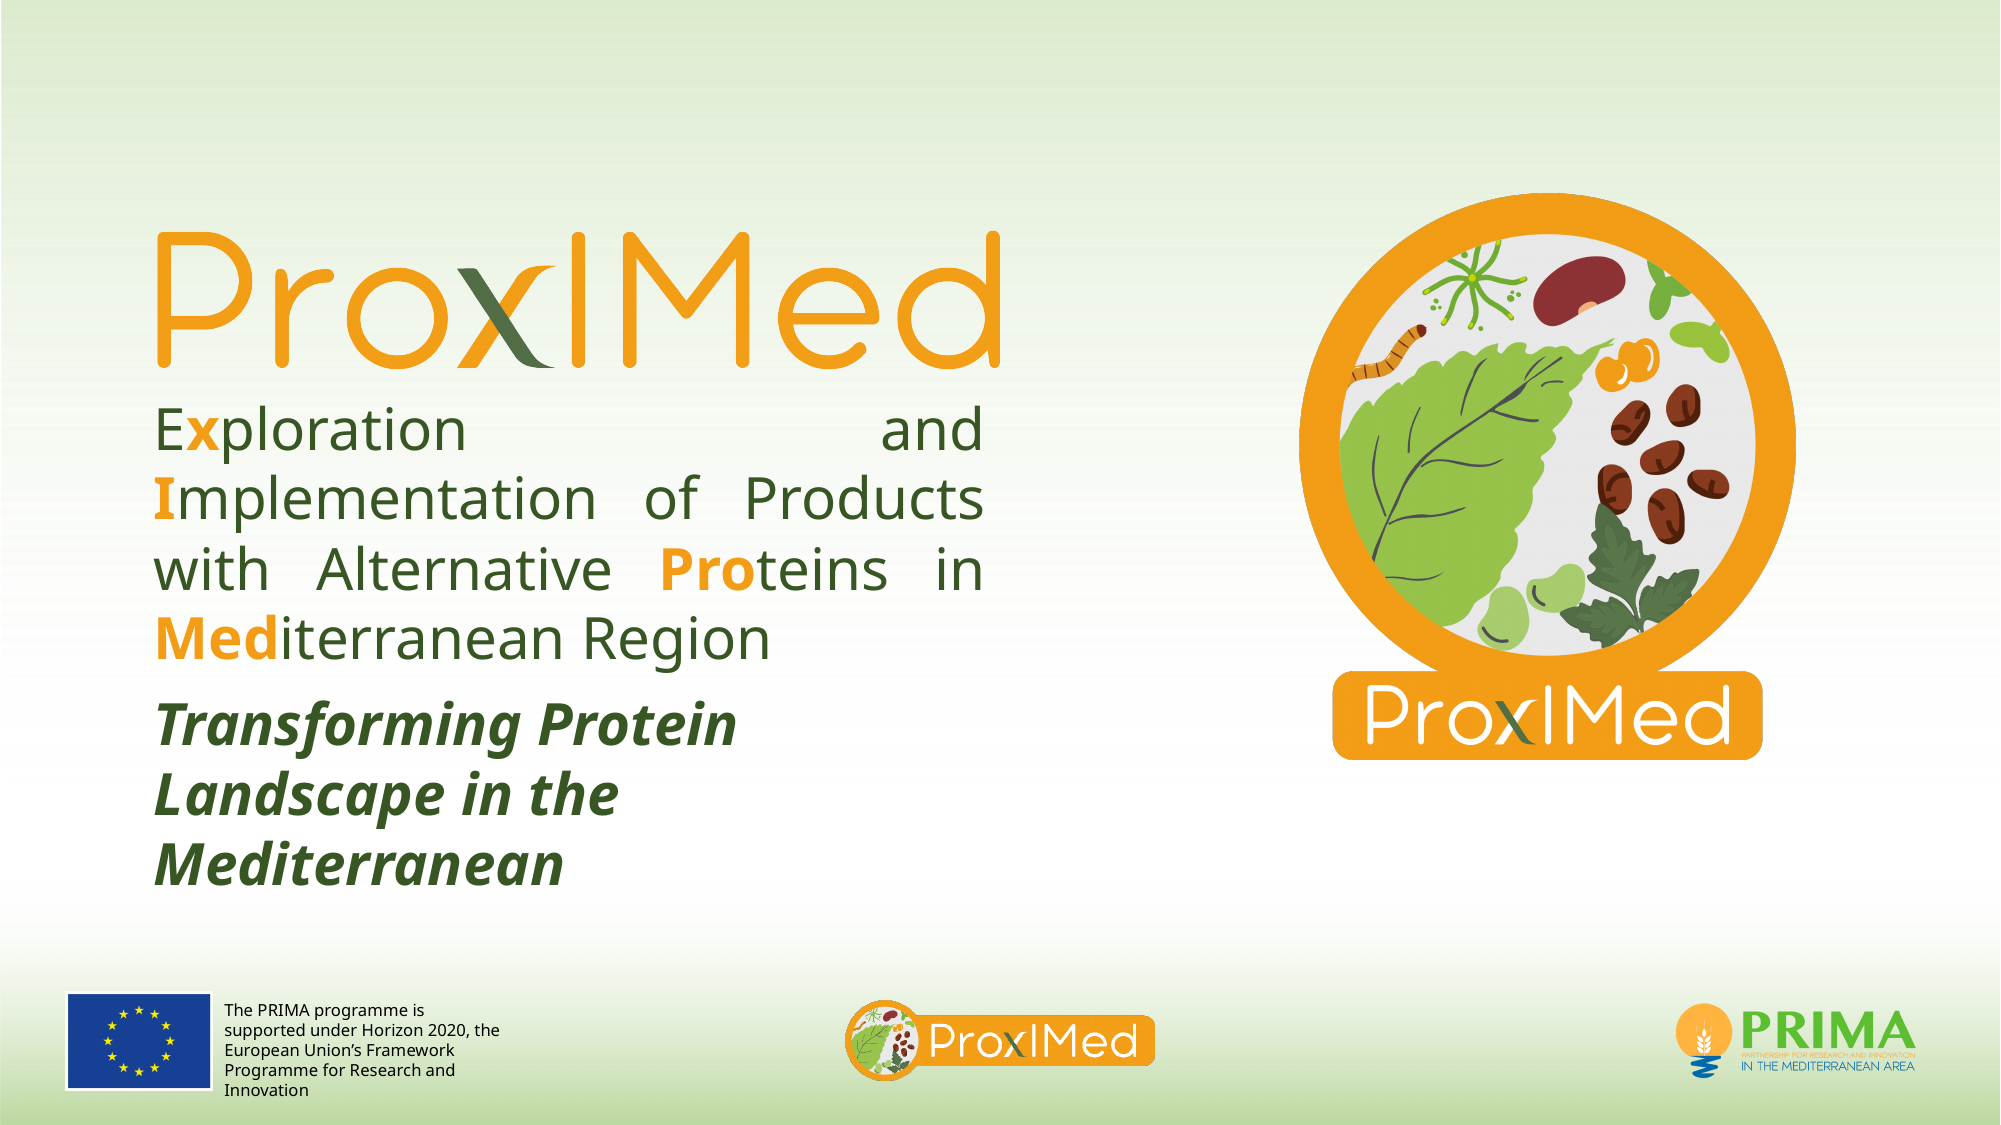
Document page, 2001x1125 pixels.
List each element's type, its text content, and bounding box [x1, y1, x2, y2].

picture [0, 0, 2001, 785]
picture [0, 877, 2000, 1125]
text_box Transforming Protein Landscape in the Mediterranean [138, 785, 1000, 877]
